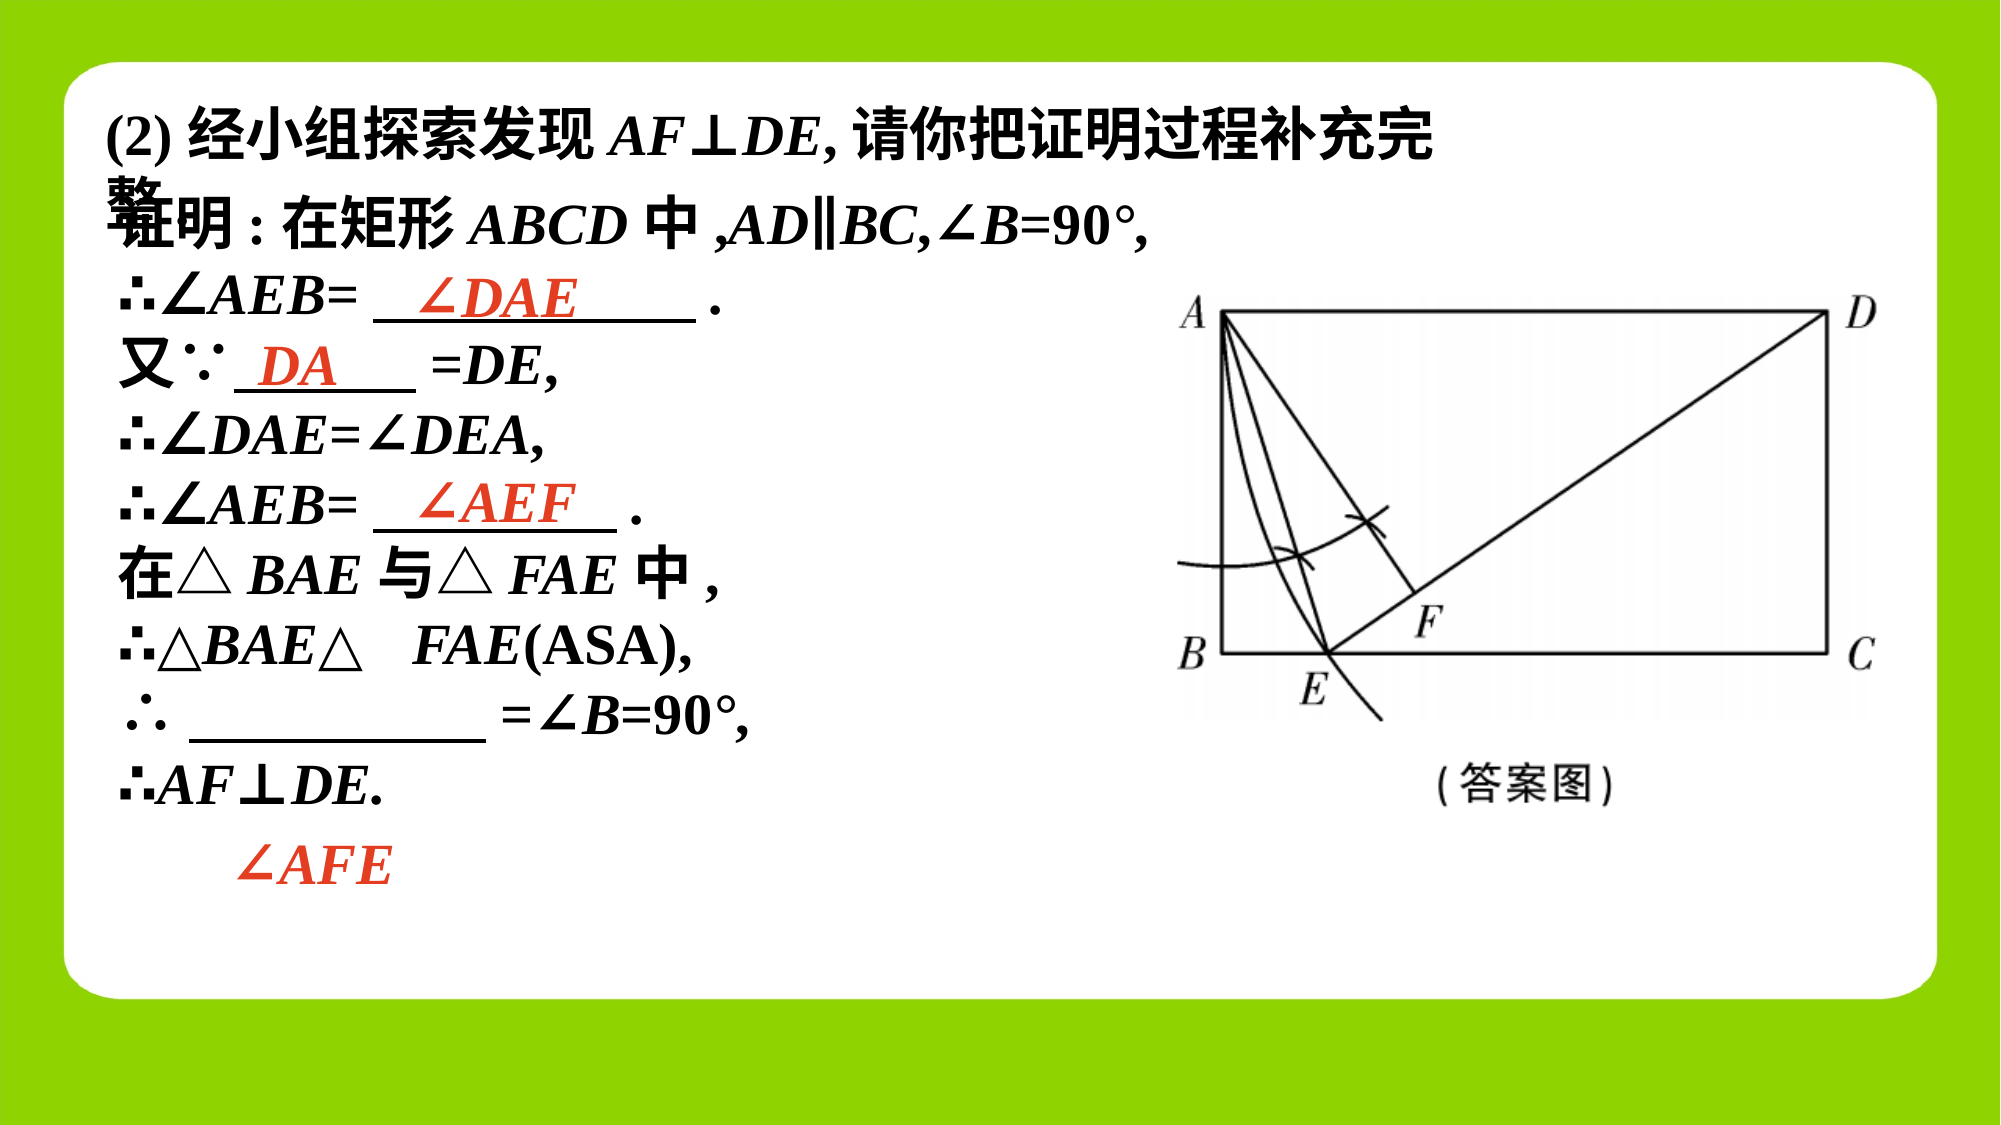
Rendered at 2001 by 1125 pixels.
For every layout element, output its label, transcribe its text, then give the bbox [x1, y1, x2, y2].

picture [0, 0, 2001, 1125]
text_box DA [243, 319, 363, 405]
text_box ∠AFE [215, 818, 429, 974]
text_box ∠DAE [397, 251, 634, 407]
text_box ∠AEF [397, 456, 611, 612]
text_box (2)经小组探索发现AF⊥DE,请你把证明过程补充完整. [90, 89, 1496, 245]
